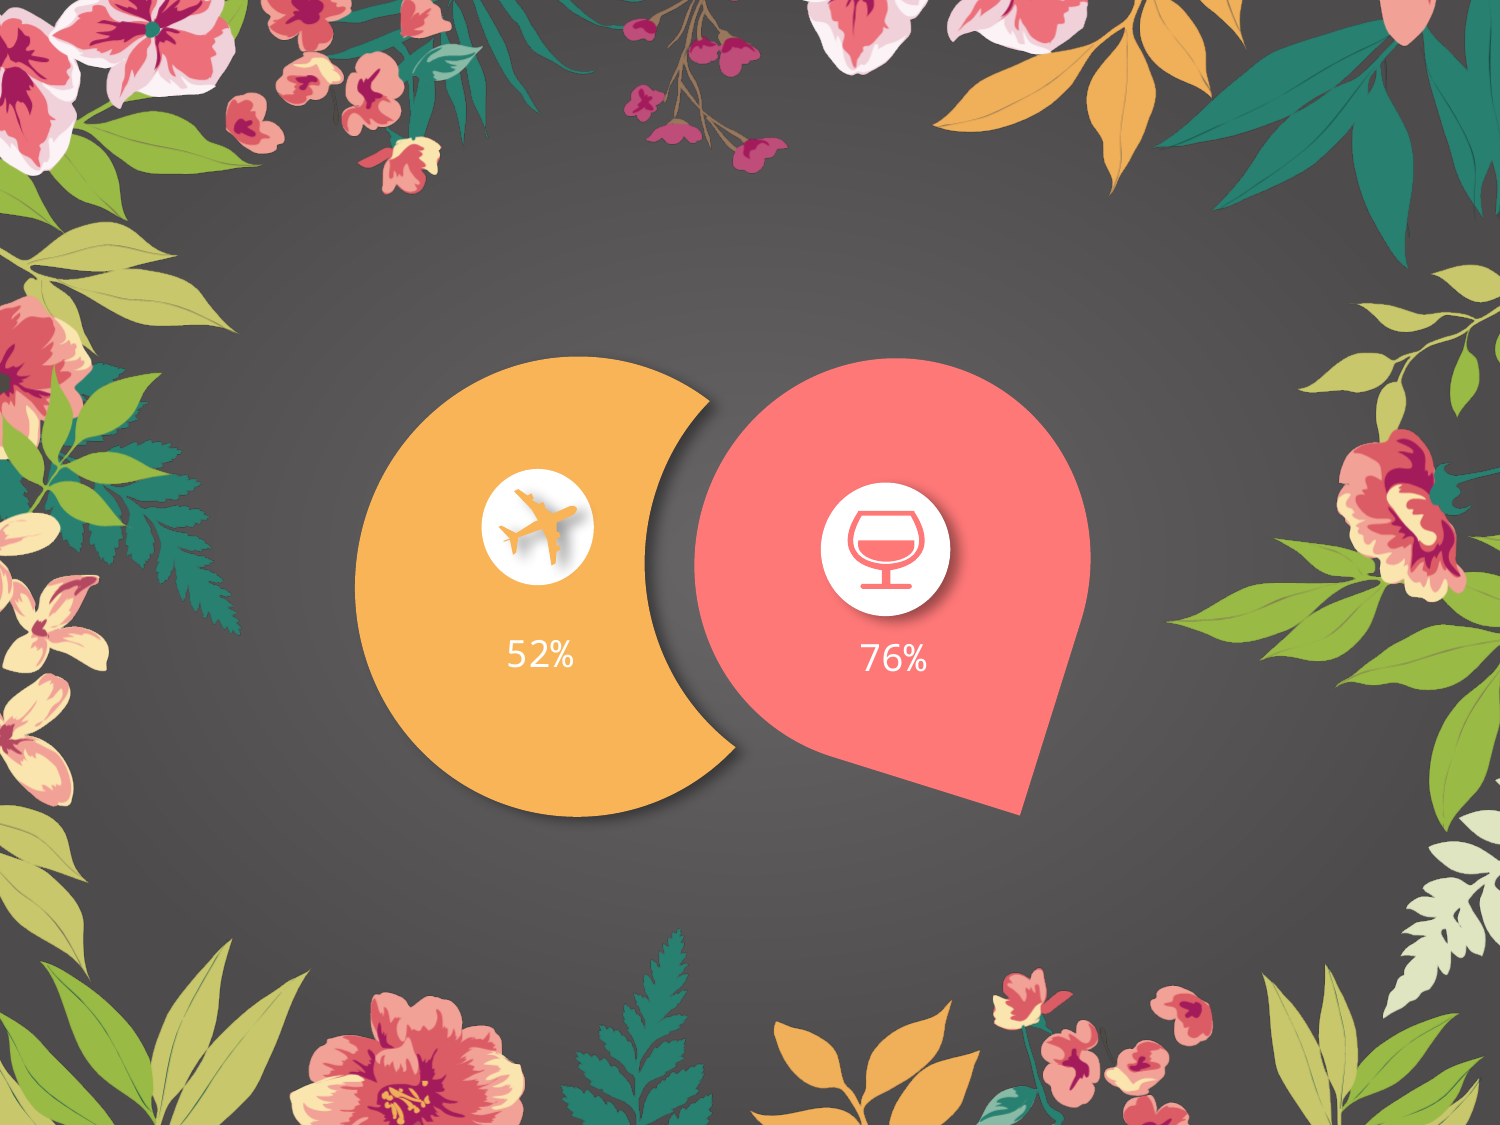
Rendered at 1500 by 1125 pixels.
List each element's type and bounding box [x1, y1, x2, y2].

picture [0, 0, 1500, 1125]
text_box [355, 355, 744, 816]
text_box [744, 357, 1090, 766]
